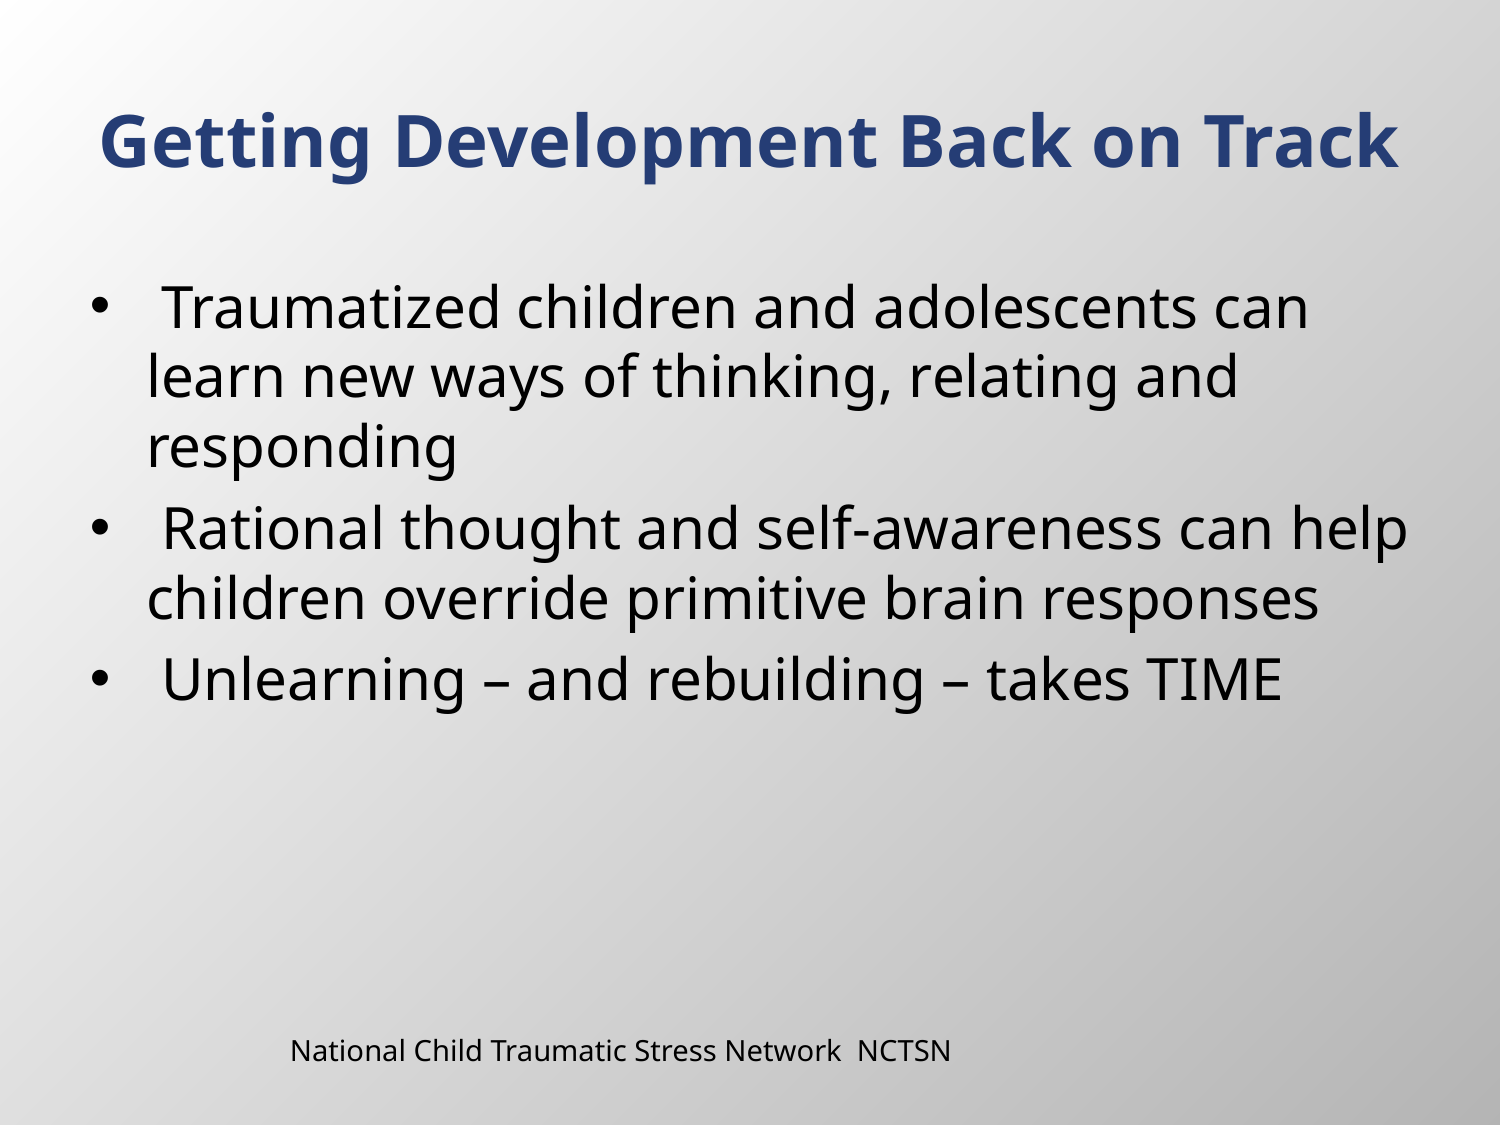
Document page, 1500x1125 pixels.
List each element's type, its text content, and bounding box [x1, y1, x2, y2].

title Getting Development Back on Track [75, 45, 1425, 233]
list Traumatized children and adolescents can learn new ways of thinking, relating and responding Rational thought and self-awareness can help children override primitive brain responses Unlearning – and rebuilding – takes TIME [75, 262, 1425, 1035]
text_box National Child Traumatic Stress Network NCTSN [274, 1024, 1100, 1075]
